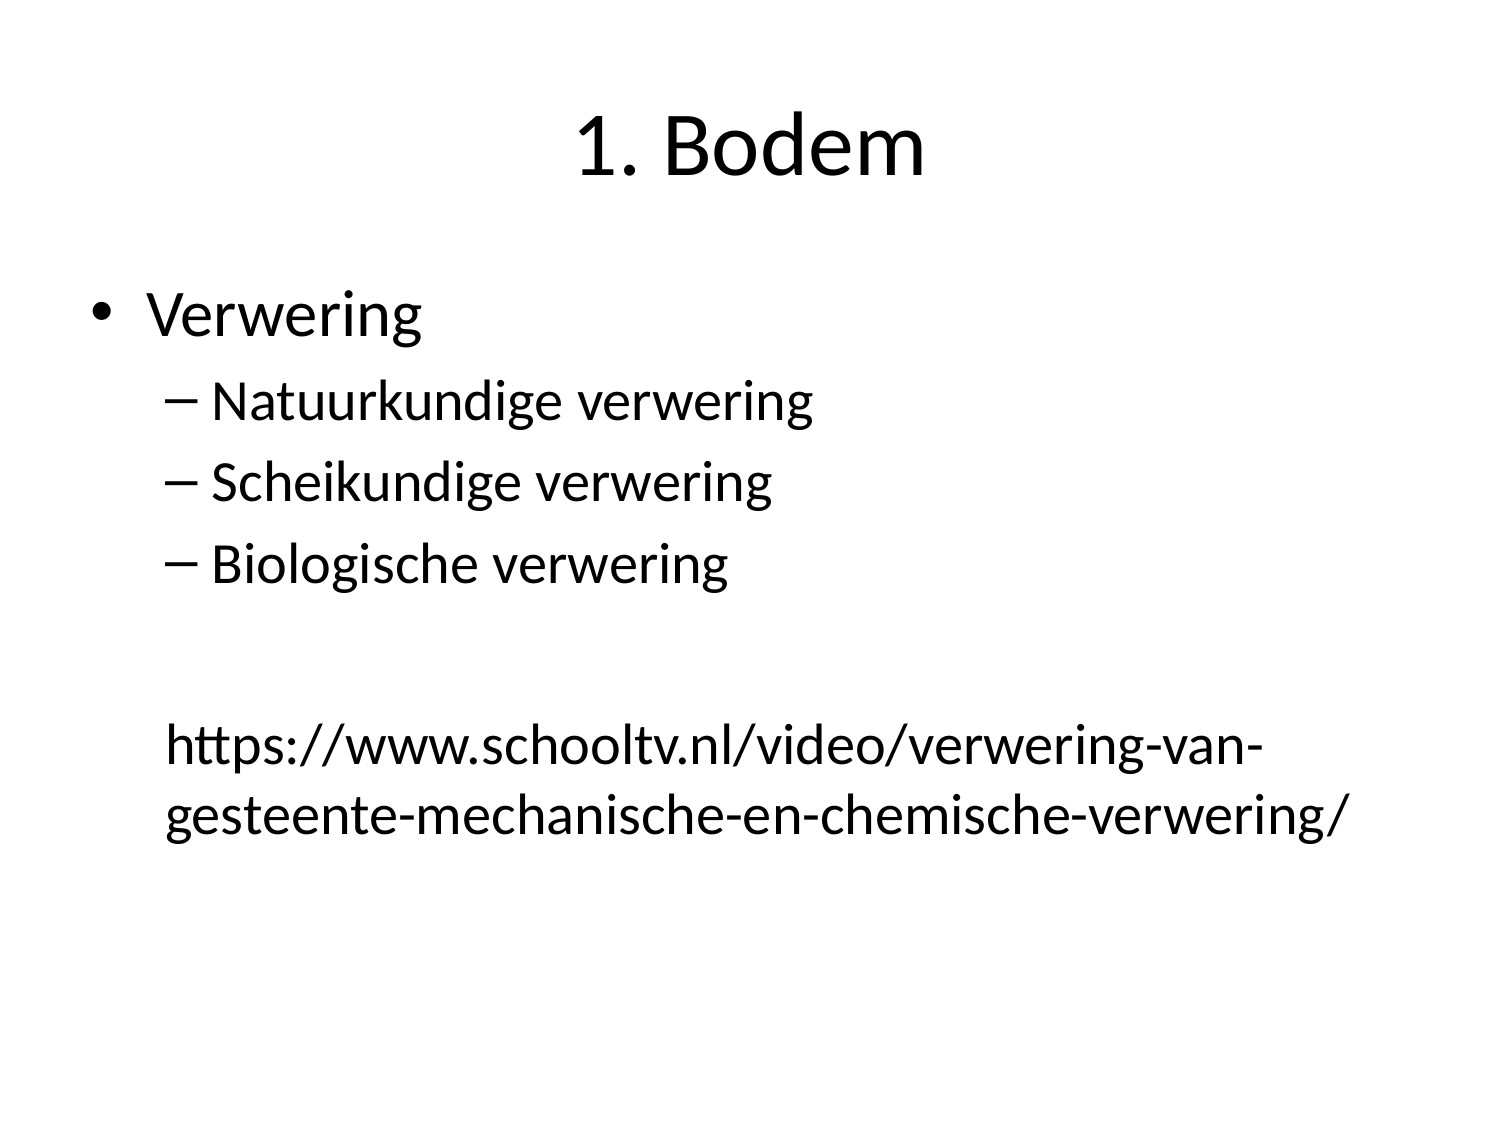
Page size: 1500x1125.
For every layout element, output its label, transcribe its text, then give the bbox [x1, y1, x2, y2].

list Verwering Natuurkundige verwering Scheikundige verwering Biologische verwering https://www.schooltv.nl/video/verwering-van-gesteente-mechanische-en-chemische-verwering/ [75, 262, 1425, 1005]
title 1. Bodem [75, 45, 1425, 233]
